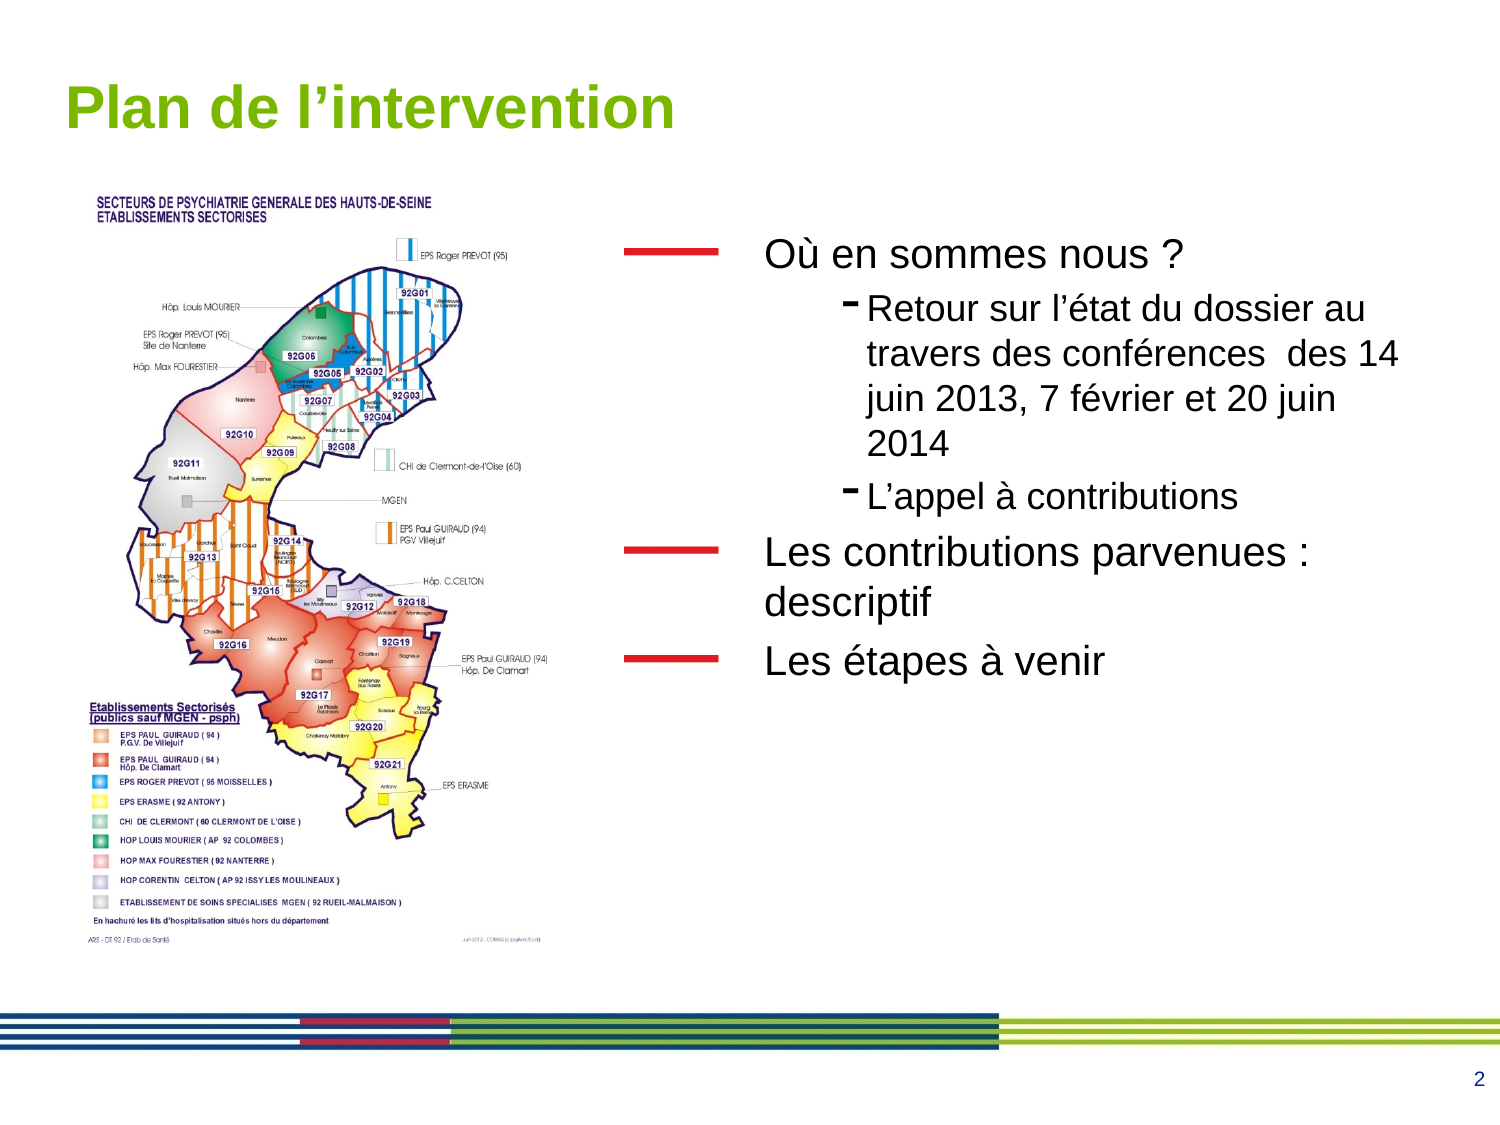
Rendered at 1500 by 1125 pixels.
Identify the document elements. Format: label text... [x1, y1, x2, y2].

picture [88, 196, 547, 943]
title Plan de l’intervention [50, 36, 1388, 173]
picture [623, 243, 719, 260]
picture [0, 999, 1500, 1063]
list Où en sommes nous ? Retour sur l’état du dossier au travers des conférences des 14 juin 2013, 7 février et 20 juin 2014 L’appel à contributions Les contributions parvenues : descriptif Les étapes à venir [608, 160, 1436, 929]
picture [623, 650, 719, 667]
picture [623, 541, 719, 559]
